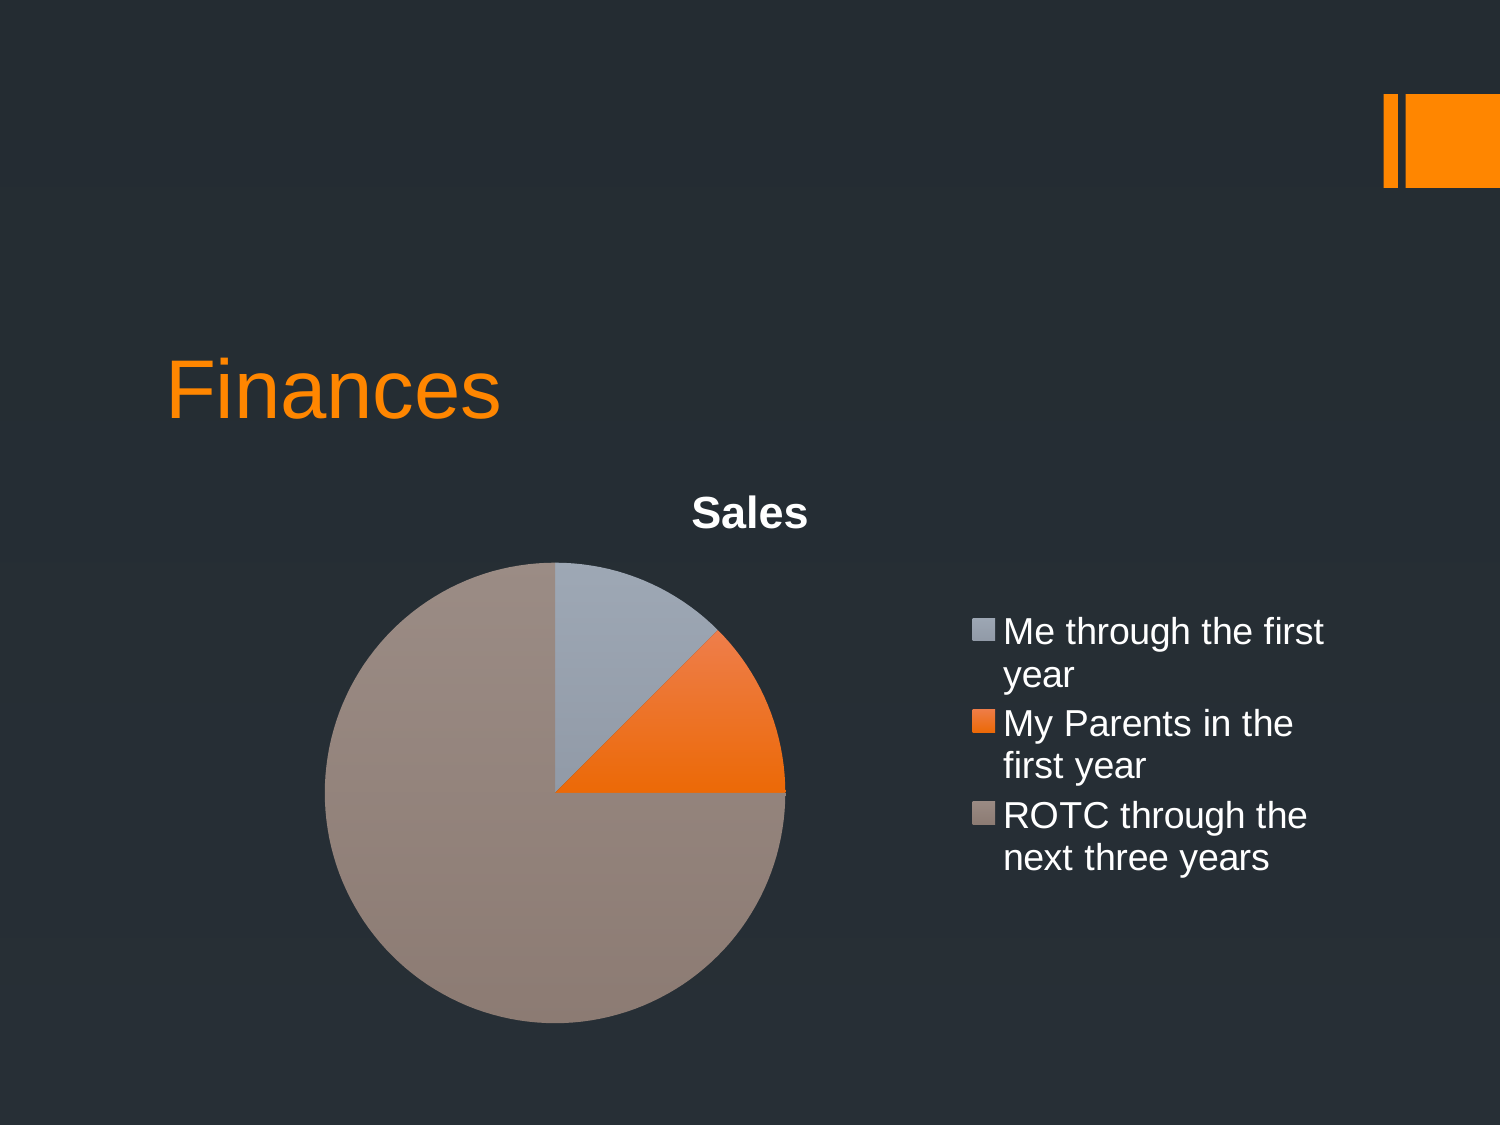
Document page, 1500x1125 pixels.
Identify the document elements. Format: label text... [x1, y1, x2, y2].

title Finances [150, 253, 1350, 443]
chart [149, 453, 1351, 1036]
